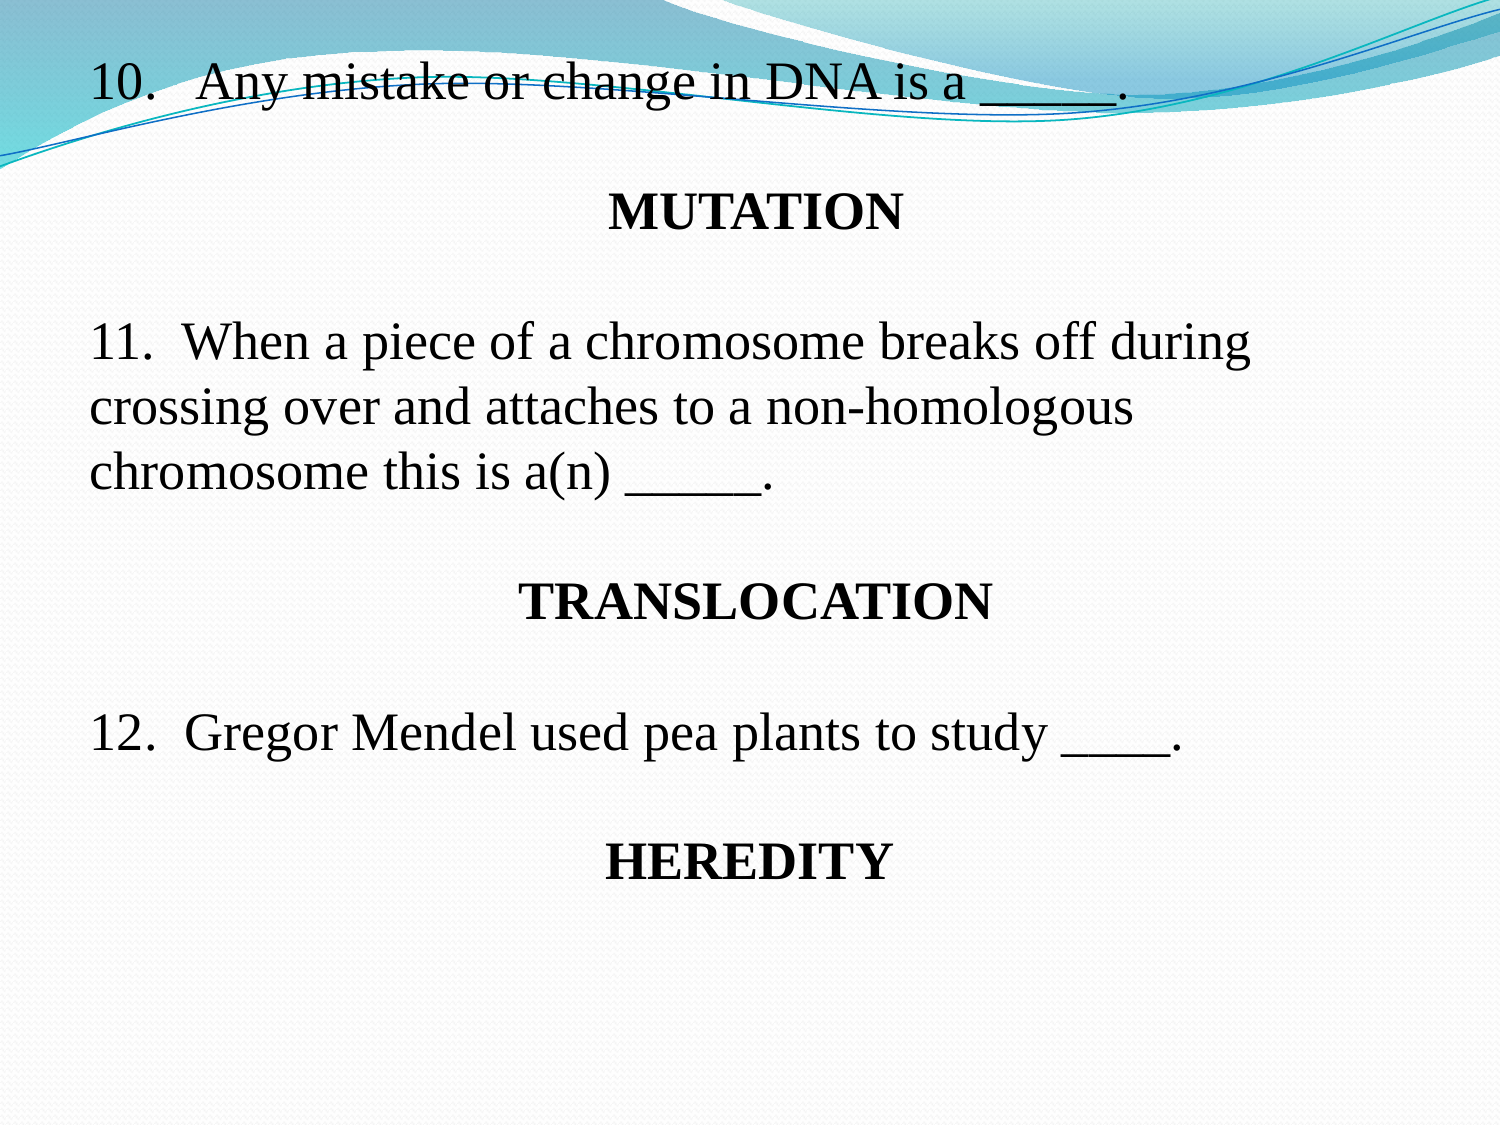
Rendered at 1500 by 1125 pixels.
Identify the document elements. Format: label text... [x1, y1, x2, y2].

list 10. Any mistake or change in DNA is a _____. MUTATION 11. When a piece of a chromosome breaks off during crossing over and attaches to a non-homologous chromosome this is a(n) _____. TRANSLOCATION 12. Gregor Mendel used pea plants to study ____. HEREDITY [75, 37, 1425, 1088]
